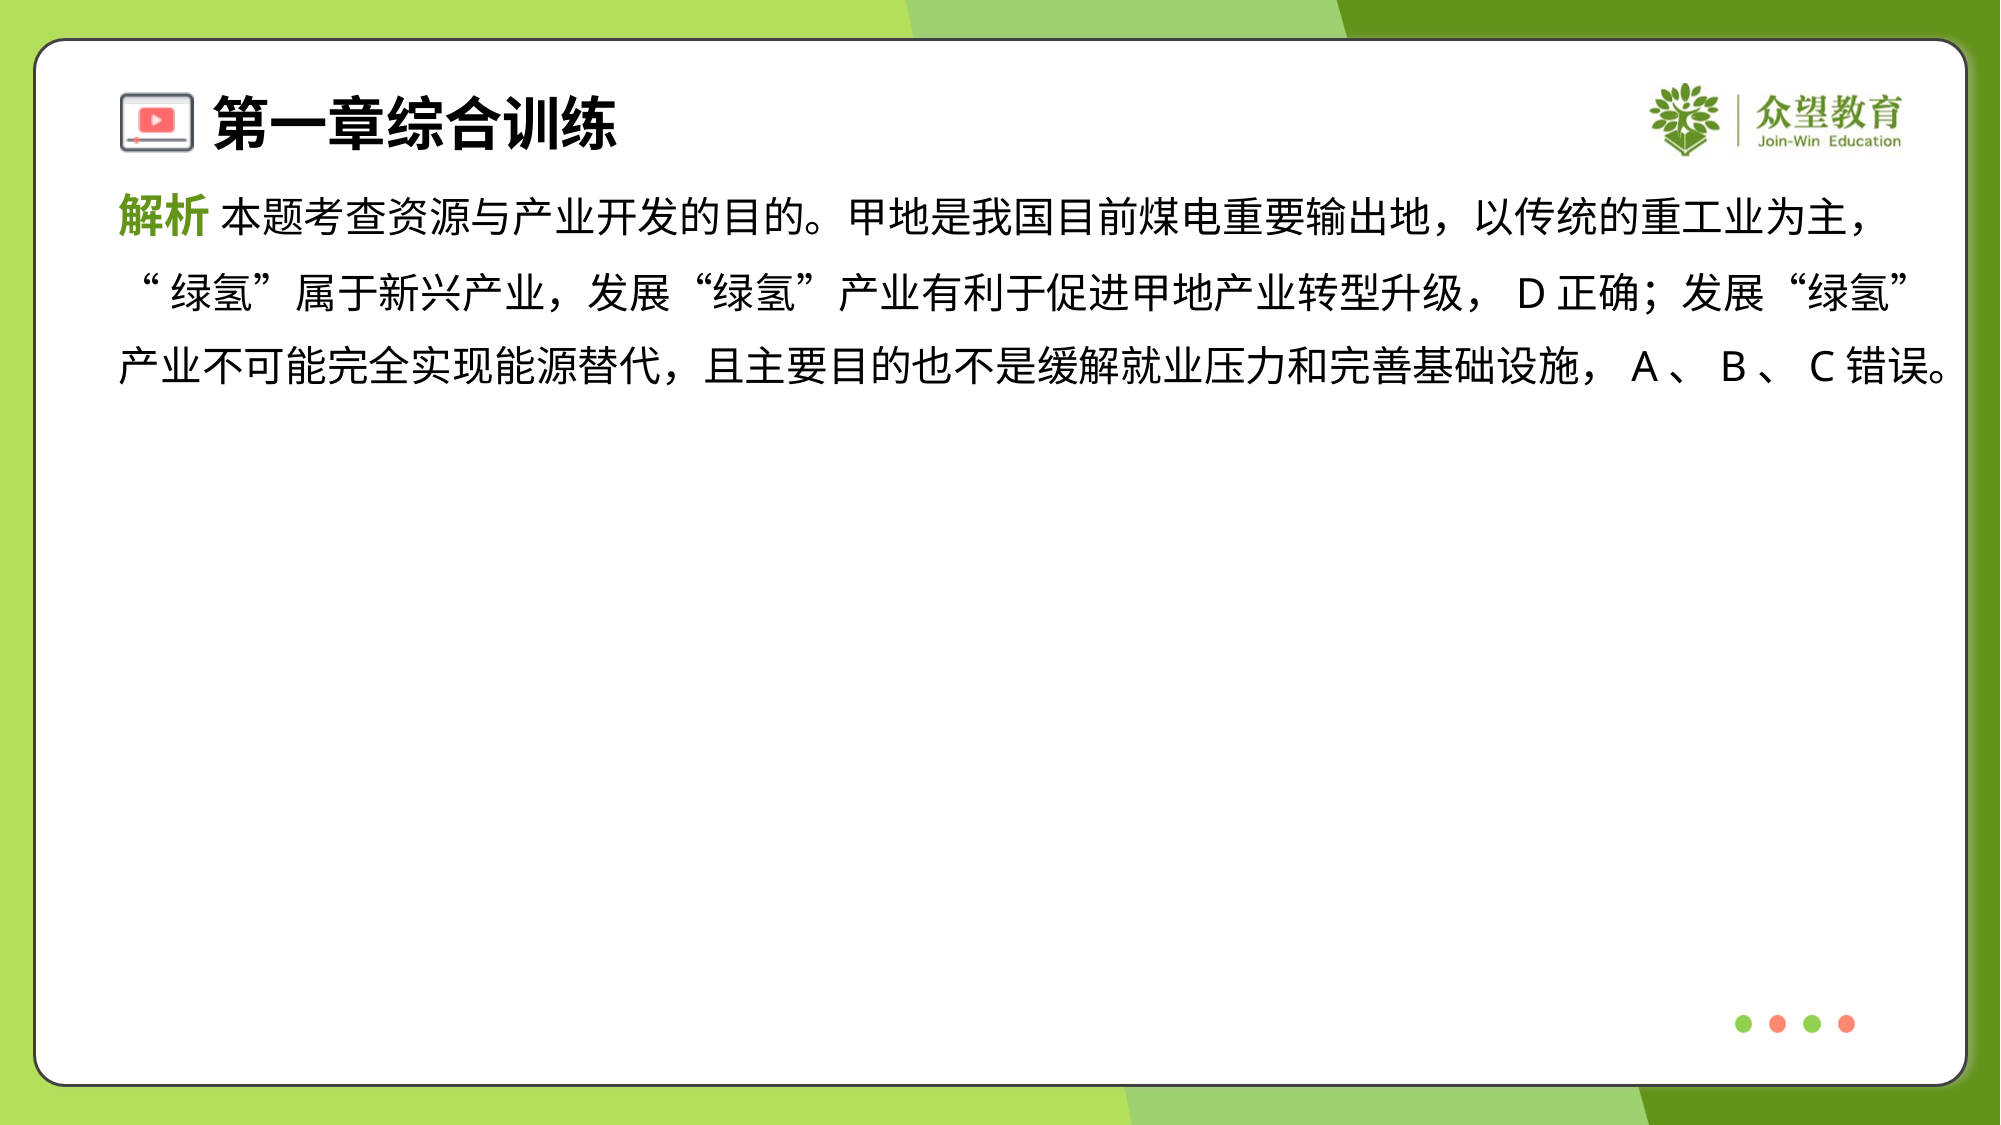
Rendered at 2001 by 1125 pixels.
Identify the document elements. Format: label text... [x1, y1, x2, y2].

picture [0, 0, 2000, 1125]
text_box 解析 本题考查资源与产业开发的目的。甲地是我国目前煤电重要输出地，以传统的重工业为主， “绿氢”属于新兴产业，发展“绿氢”产业有利于促进甲地产业转型升级，D正确；发展“绿氢” 产业不可能完全实现能源替代，且主要目的也不是缓解就业压力和完善基础设施，A、B、C错误。 [118, 164, 1883, 383]
